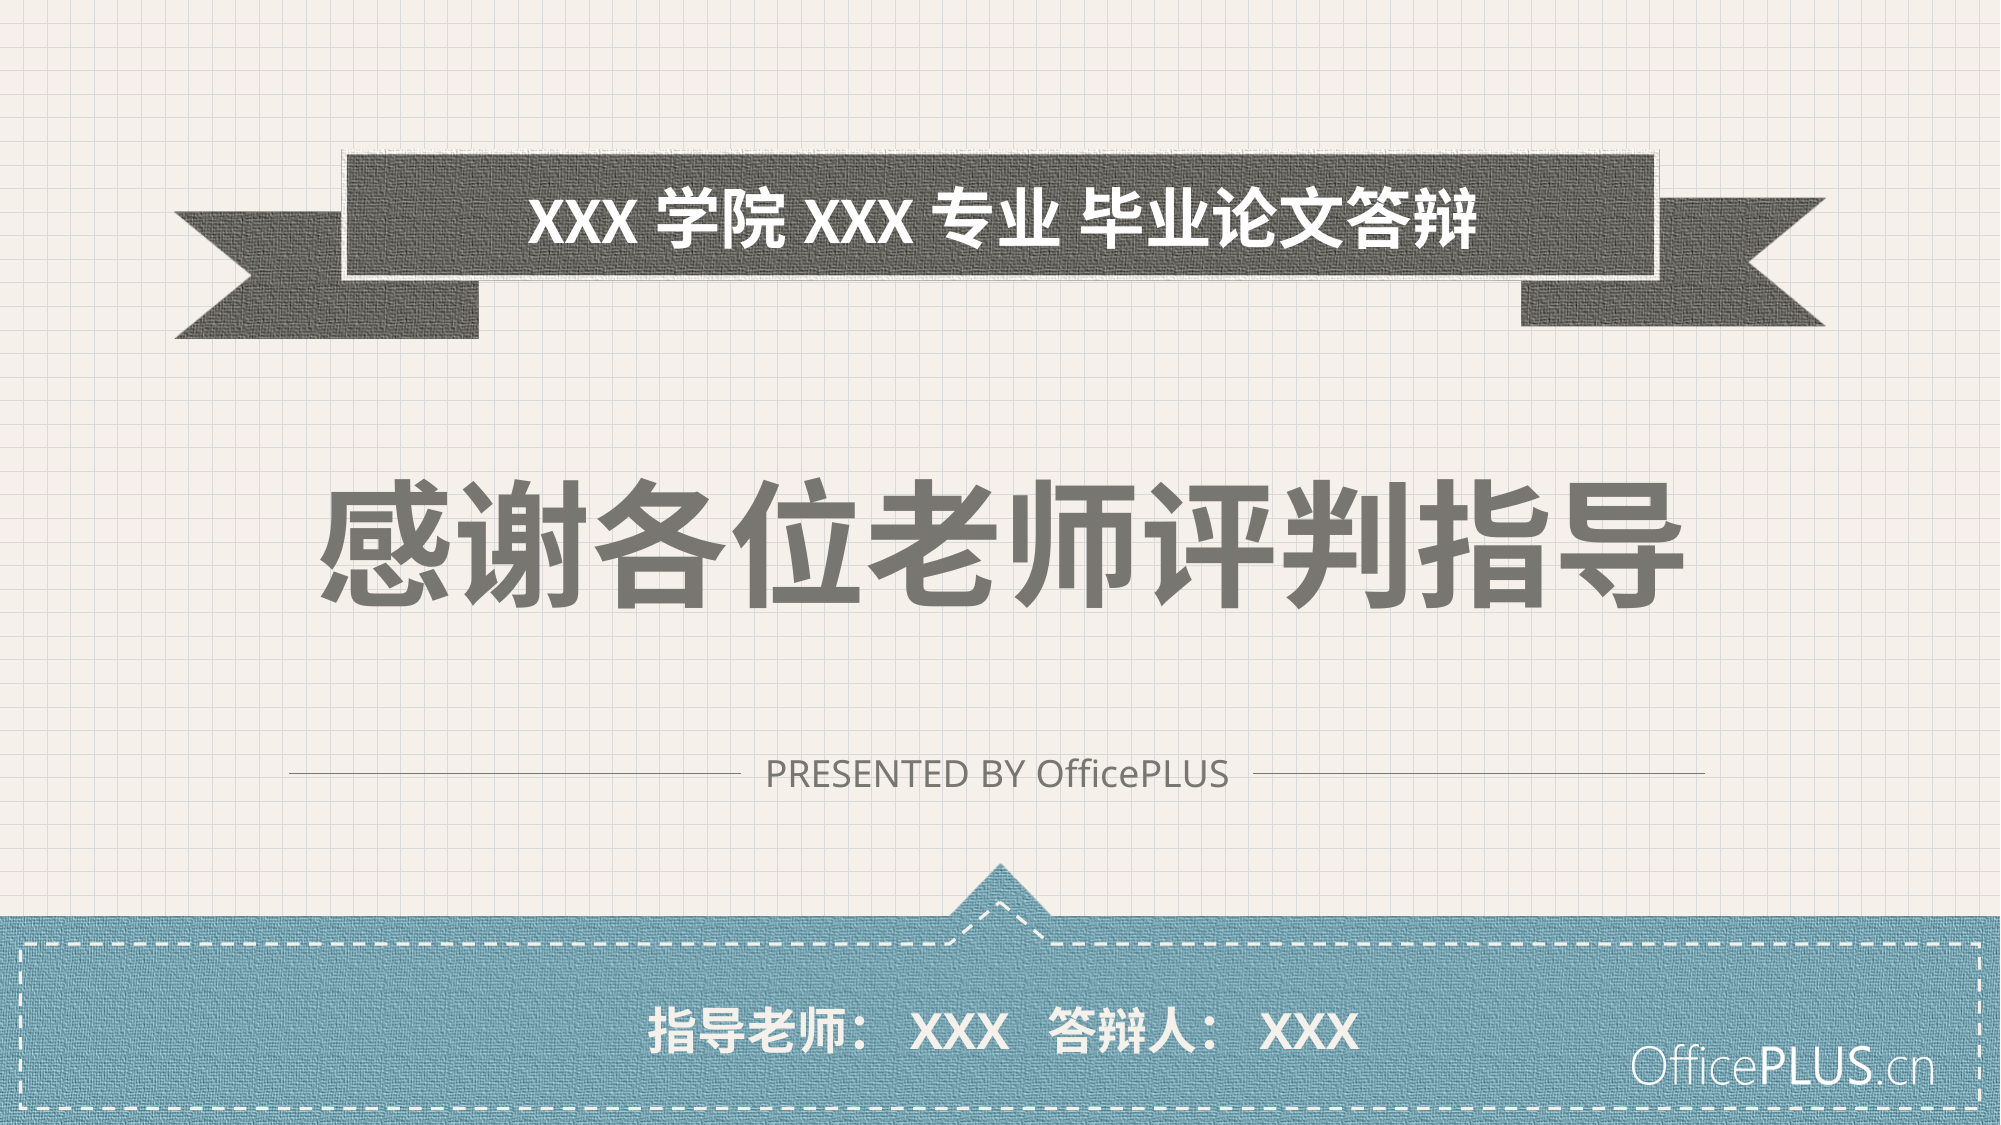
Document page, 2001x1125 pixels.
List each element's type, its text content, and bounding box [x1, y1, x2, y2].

picture [0, 863, 2000, 1125]
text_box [289, 743, 1706, 804]
picture [174, 149, 1826, 339]
text_box 感谢各位老师评判指导 [301, 451, 1706, 632]
